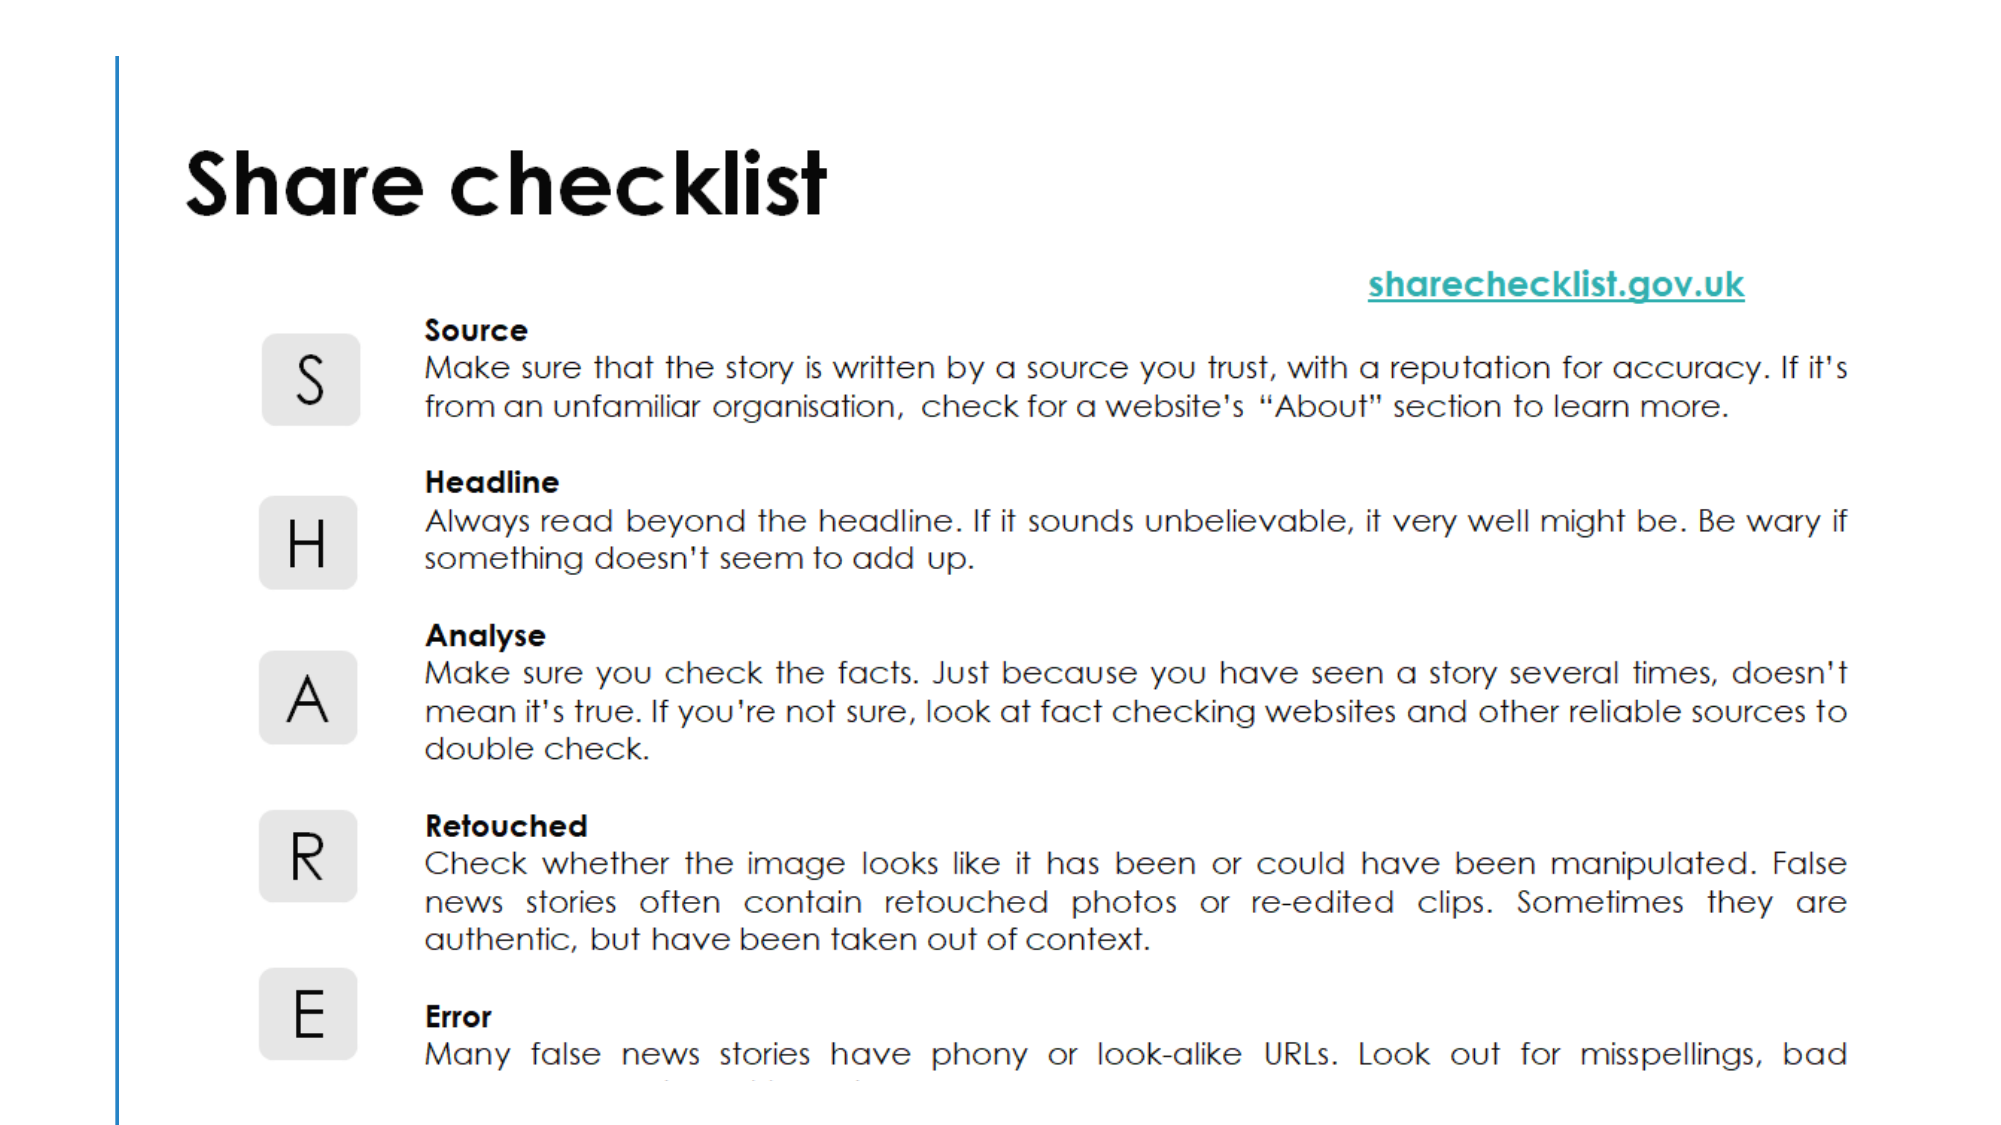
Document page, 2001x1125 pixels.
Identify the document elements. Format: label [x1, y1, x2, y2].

picture [131, 100, 1869, 1081]
